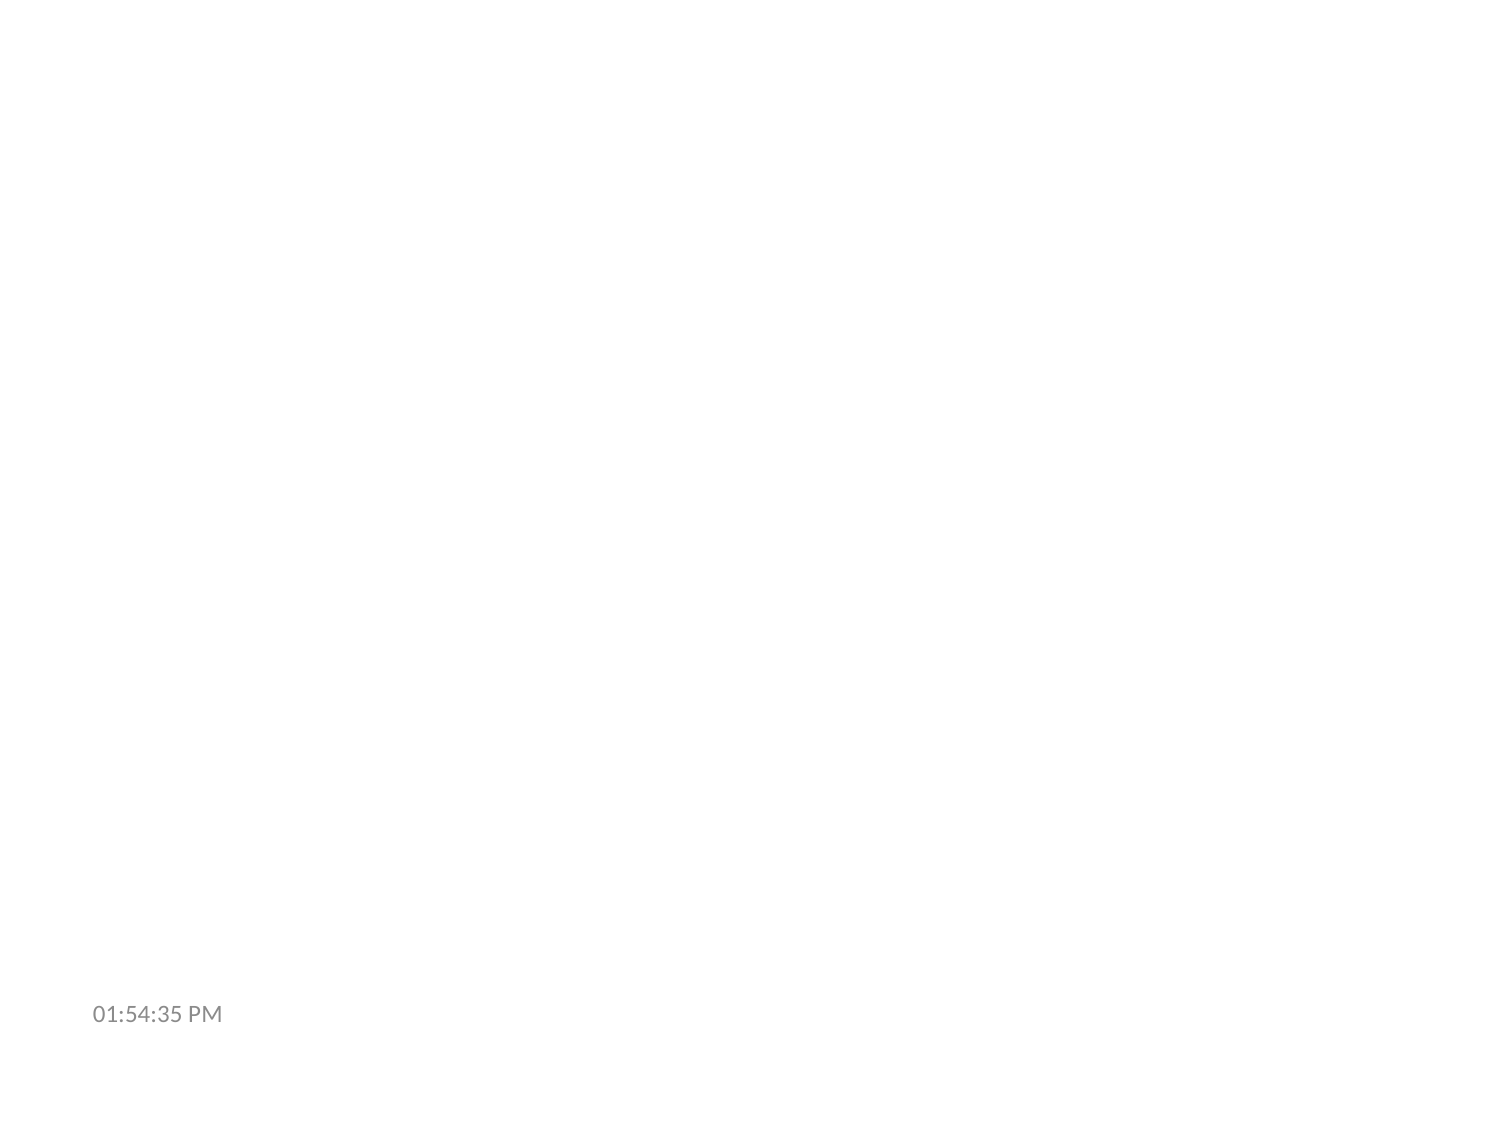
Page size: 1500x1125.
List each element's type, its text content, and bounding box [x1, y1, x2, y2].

text_box 3:35:09 PM [77, 982, 428, 1043]
